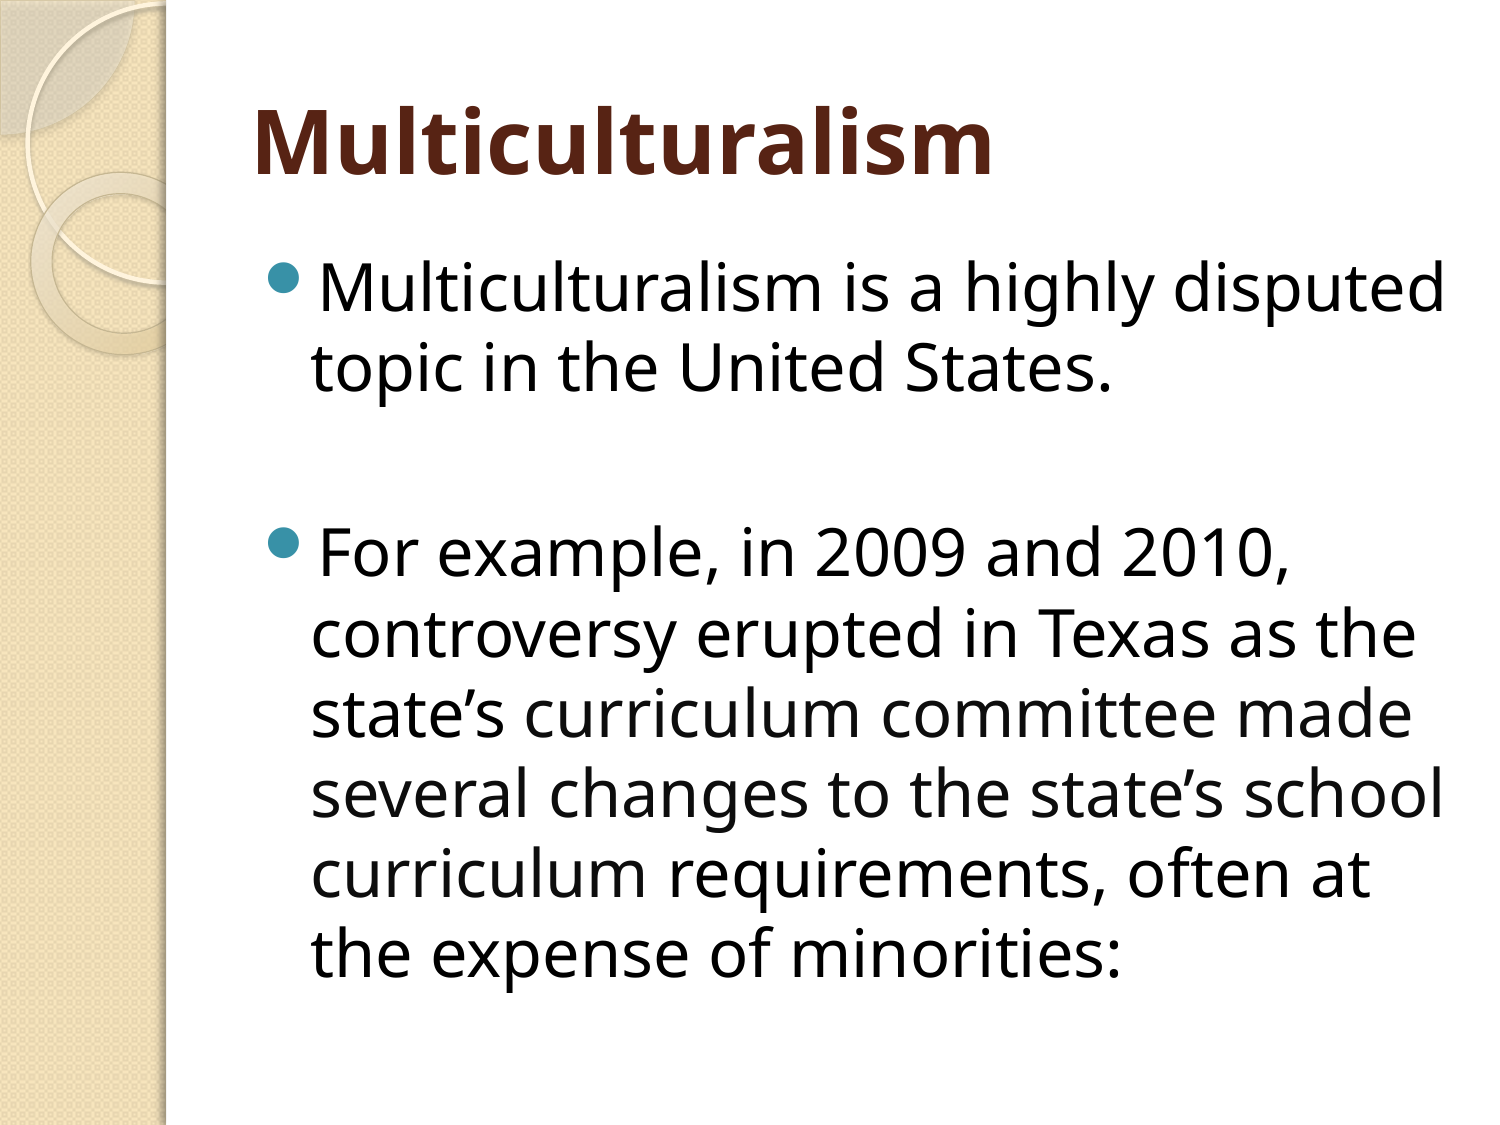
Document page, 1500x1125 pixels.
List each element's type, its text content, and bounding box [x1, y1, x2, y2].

title Multiculturalism [235, 45, 1466, 233]
list Multiculturalism is a highly disputed topic in the United States. For example, in 2009 and 2010, controversy erupted in Texas as the state’s curriculum committee made several changes to the state’s school curriculum requirements, often at the expense of minorities: [235, 237, 1466, 1025]
